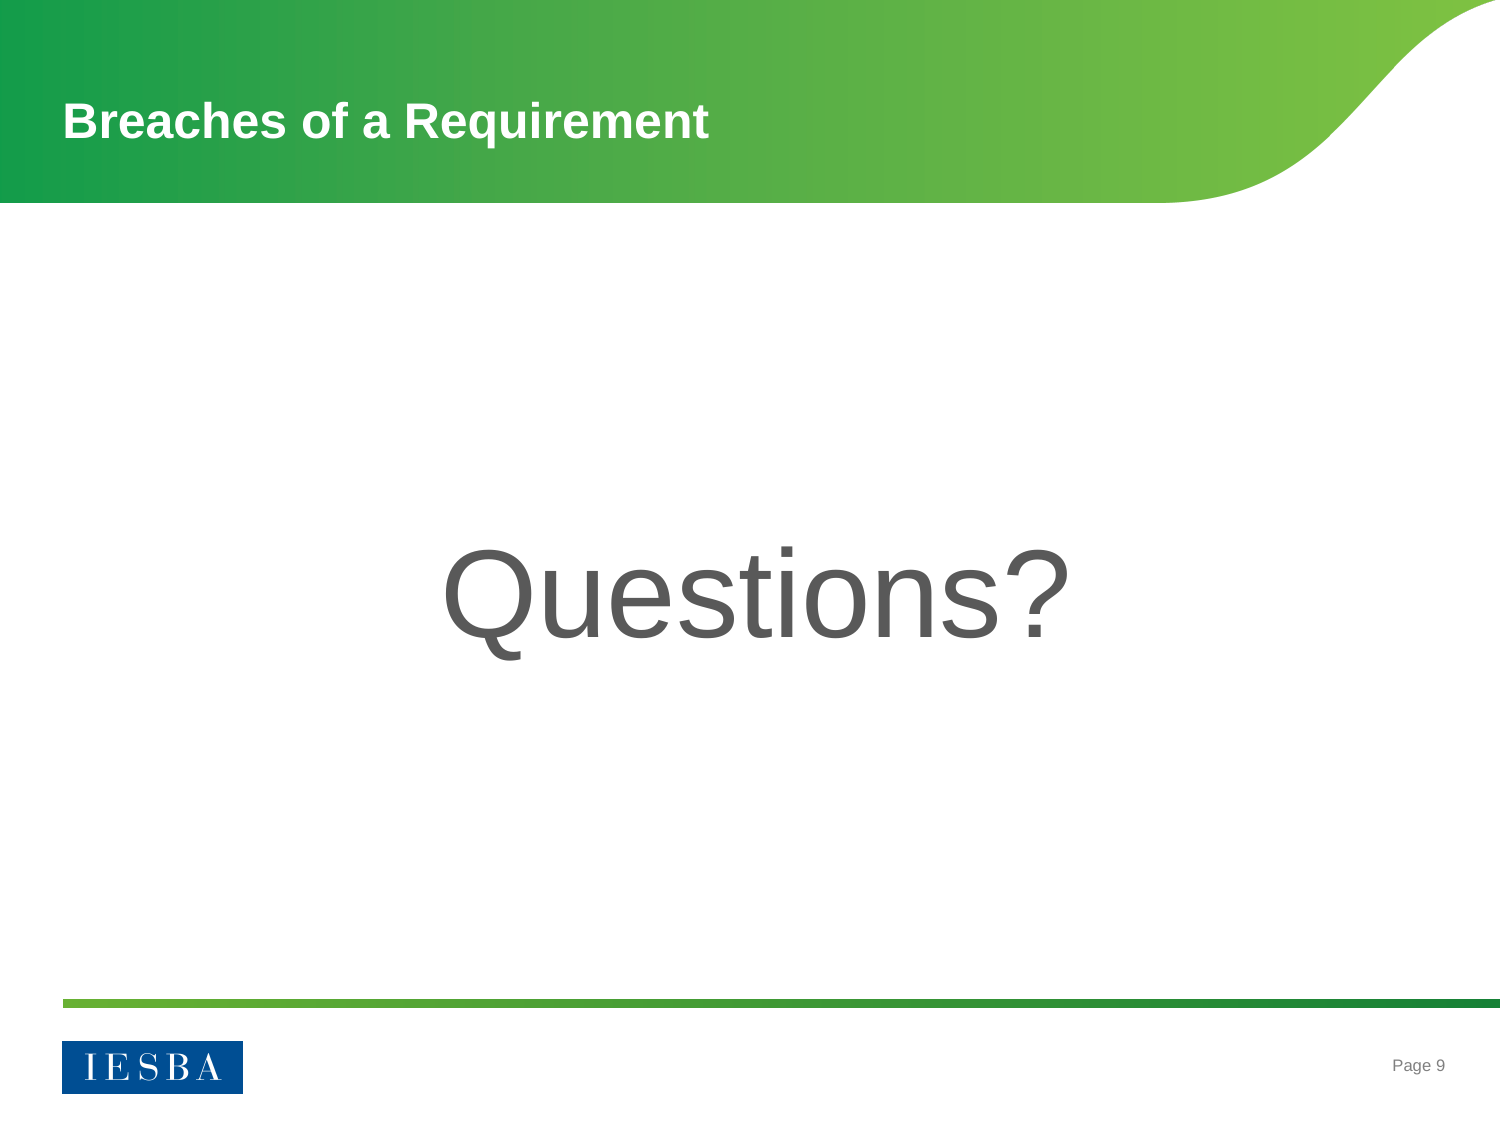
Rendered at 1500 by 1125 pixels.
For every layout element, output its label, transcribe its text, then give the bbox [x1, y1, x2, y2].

title Breaches of a Requirement [62, 75, 1300, 163]
list Questions? [62, 249, 1450, 925]
picture [62, 1041, 243, 1094]
picture [0, 0, 1497, 203]
